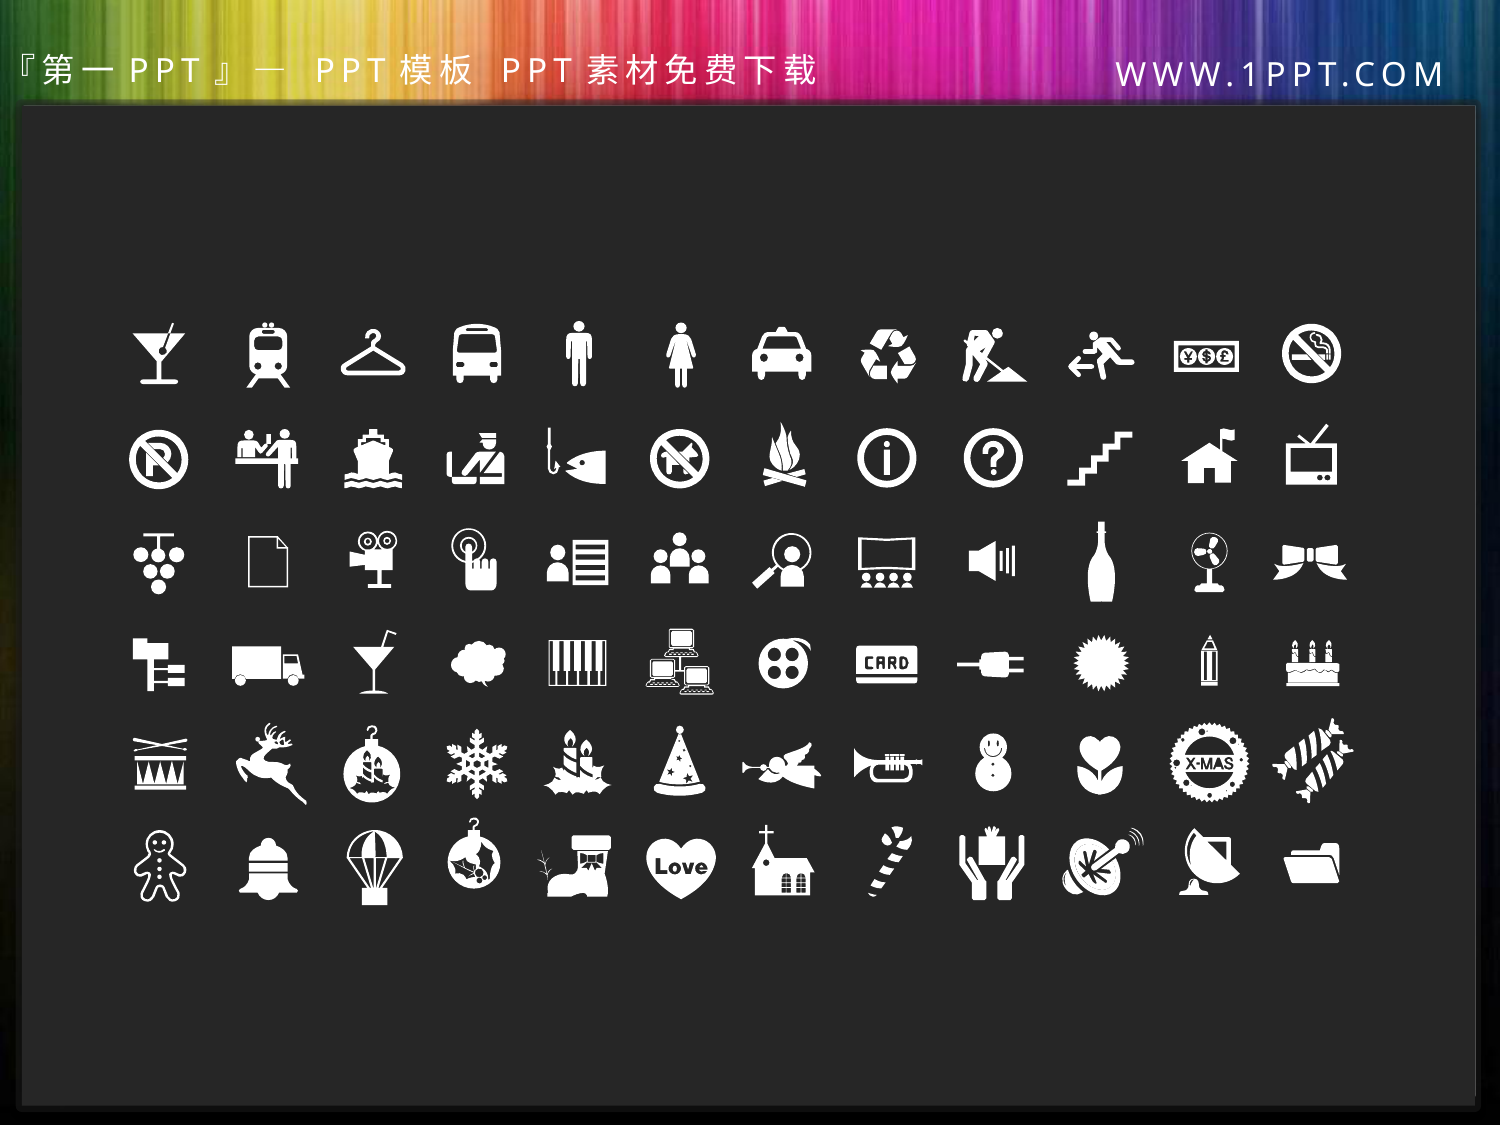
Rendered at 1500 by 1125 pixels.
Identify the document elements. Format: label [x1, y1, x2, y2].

text_box [659, 734, 700, 785]
text_box [963, 428, 1023, 488]
text_box [1077, 736, 1123, 795]
text_box [661, 451, 680, 475]
text_box [664, 628, 714, 695]
text_box [769, 436, 782, 471]
text_box [650, 565, 671, 584]
text_box [1330, 750, 1344, 771]
text_box [478, 433, 497, 438]
text_box [870, 879, 886, 889]
text_box [236, 722, 307, 805]
text_box [890, 361, 917, 384]
text_box [1284, 760, 1291, 769]
text_box [867, 892, 877, 897]
text_box [133, 547, 149, 563]
text_box [564, 729, 576, 747]
text_box [248, 863, 288, 872]
text_box [1184, 828, 1240, 884]
text_box [143, 533, 174, 563]
text_box [459, 536, 478, 554]
text_box [1282, 544, 1305, 565]
text_box [1284, 746, 1297, 770]
text_box [653, 783, 706, 796]
text_box [1194, 548, 1207, 557]
text_box [573, 320, 585, 332]
text_box [565, 450, 606, 484]
text_box [1322, 754, 1334, 780]
text_box [550, 544, 566, 561]
text_box [671, 630, 692, 647]
text_box [547, 851, 608, 897]
text_box [997, 835, 1025, 901]
picture [0, 0, 1500, 1125]
text_box [763, 477, 783, 487]
text_box [869, 365, 887, 380]
text_box [982, 440, 1005, 467]
text_box [1306, 548, 1314, 562]
text_box [752, 533, 812, 589]
text_box [787, 430, 800, 470]
text_box [572, 539, 609, 586]
text_box [780, 570, 804, 587]
text_box [1283, 857, 1340, 884]
text_box [1272, 763, 1288, 780]
text_box [1318, 728, 1331, 751]
text_box [461, 451, 496, 476]
text_box [153, 849, 165, 853]
text_box [678, 442, 699, 462]
text_box [1069, 838, 1121, 896]
text_box [742, 742, 822, 789]
text_box [891, 826, 904, 838]
text_box [1295, 789, 1311, 804]
text_box [1286, 683, 1340, 687]
text_box [860, 582, 873, 588]
text_box [1315, 763, 1327, 788]
text_box [1282, 323, 1342, 384]
text_box [1082, 337, 1135, 380]
text_box [451, 640, 506, 687]
text_box [1011, 545, 1015, 577]
text_box [1309, 649, 1316, 657]
text_box [1201, 682, 1218, 686]
text_box [147, 442, 172, 463]
text_box [248, 536, 289, 588]
text_box [1325, 653, 1332, 663]
text_box [669, 548, 690, 567]
text_box [1068, 355, 1095, 378]
text_box [875, 572, 885, 582]
text_box [1291, 843, 1340, 875]
text_box [1309, 653, 1316, 663]
text_box [888, 330, 908, 347]
text_box [451, 476, 477, 485]
text_box [546, 427, 561, 475]
text_box [1209, 553, 1220, 566]
text_box [133, 830, 187, 902]
text_box [962, 327, 1028, 382]
text_box [451, 528, 487, 563]
text_box [1179, 878, 1209, 895]
text_box [879, 865, 895, 875]
text_box [1325, 729, 1332, 738]
text_box [751, 824, 815, 896]
text_box [571, 835, 611, 850]
text_box [1089, 331, 1099, 341]
text_box [1201, 640, 1218, 650]
text_box [1328, 718, 1344, 735]
text_box [563, 747, 577, 760]
text_box [869, 329, 897, 350]
text_box [452, 323, 502, 384]
text_box [465, 543, 497, 591]
text_box [1181, 428, 1238, 484]
text_box [563, 755, 577, 773]
text_box [363, 537, 372, 546]
text_box [340, 329, 406, 376]
text_box [343, 725, 401, 803]
text_box [1306, 786, 1314, 792]
text_box [1062, 869, 1084, 895]
text_box [1316, 563, 1348, 580]
text_box [234, 675, 246, 686]
text_box [146, 452, 159, 477]
text_box [548, 640, 607, 686]
text_box [650, 429, 710, 489]
text_box [883, 449, 890, 475]
text_box [1315, 544, 1338, 565]
text_box [129, 429, 189, 490]
text_box [857, 428, 917, 488]
text_box [1286, 662, 1340, 673]
text_box [1273, 563, 1304, 580]
text_box [344, 480, 402, 489]
text_box [999, 550, 1003, 571]
text_box [159, 563, 175, 579]
text_box [959, 835, 987, 901]
text_box [968, 541, 996, 581]
text_box [235, 458, 278, 464]
text_box [990, 469, 997, 476]
text_box [887, 582, 900, 588]
text_box [447, 817, 501, 889]
text_box [786, 469, 806, 477]
text_box [353, 629, 397, 694]
text_box [652, 661, 673, 676]
text_box [1209, 537, 1218, 549]
text_box [162, 738, 188, 745]
text_box [861, 572, 871, 582]
text_box [1216, 348, 1234, 365]
text_box [1201, 650, 1218, 682]
text_box [645, 658, 680, 687]
text_box [762, 468, 807, 487]
text_box [580, 739, 593, 757]
text_box [1291, 649, 1299, 657]
text_box [676, 725, 684, 734]
text_box [858, 537, 916, 571]
text_box [1197, 348, 1216, 365]
text_box [854, 748, 923, 783]
text_box [978, 826, 1006, 865]
text_box [168, 547, 185, 563]
text_box [1315, 333, 1331, 354]
text_box [279, 429, 290, 439]
text_box [566, 332, 592, 387]
text_box [653, 549, 668, 564]
text_box [881, 833, 892, 846]
text_box [134, 785, 187, 790]
text_box [752, 326, 812, 380]
text_box [248, 837, 288, 861]
text_box [543, 757, 612, 795]
text_box [1309, 640, 1316, 649]
text_box [1308, 730, 1317, 759]
text_box [686, 668, 707, 684]
text_box [1339, 739, 1354, 754]
text_box [897, 346, 916, 365]
text_box [1191, 532, 1228, 593]
text_box [232, 646, 282, 679]
text_box [1067, 431, 1133, 486]
text_box [889, 572, 898, 582]
text_box [1305, 771, 1319, 792]
text_box [887, 853, 903, 863]
text_box [246, 327, 291, 388]
text_box [1073, 635, 1130, 692]
text_box [238, 873, 298, 901]
text_box [691, 549, 706, 564]
text_box [873, 582, 887, 588]
text_box [1325, 649, 1332, 657]
text_box [137, 761, 184, 785]
text_box [151, 579, 167, 595]
text_box [349, 530, 398, 588]
text_box [344, 429, 403, 481]
text_box [1292, 640, 1298, 649]
text_box [957, 651, 1024, 678]
text_box [446, 728, 508, 800]
text_box [683, 468, 689, 475]
text_box [1091, 839, 1130, 871]
text_box [1169, 722, 1250, 803]
text_box [168, 322, 174, 334]
text_box [134, 756, 187, 761]
text_box [784, 564, 800, 570]
text_box [666, 334, 696, 388]
text_box [758, 637, 811, 689]
text_box [1179, 348, 1197, 365]
text_box [133, 745, 162, 752]
text_box [975, 733, 1012, 792]
text_box [287, 675, 299, 686]
text_box [883, 440, 890, 448]
text_box [383, 536, 392, 545]
text_box [1285, 423, 1337, 485]
text_box [784, 546, 801, 563]
text_box [1291, 653, 1299, 662]
text_box [1087, 521, 1115, 602]
text_box [143, 564, 158, 579]
text_box [1325, 640, 1332, 649]
text_box [688, 565, 709, 584]
text_box [675, 322, 687, 334]
text_box [896, 835, 912, 850]
text_box [1298, 738, 1307, 767]
text_box [479, 451, 505, 485]
text_box [901, 582, 913, 588]
text_box [479, 439, 497, 450]
text_box [266, 434, 271, 444]
text_box [903, 572, 912, 582]
text_box [132, 333, 186, 385]
text_box [860, 349, 881, 377]
text_box [1309, 332, 1328, 354]
text_box [856, 677, 918, 684]
text_box [672, 532, 687, 547]
text_box [537, 850, 553, 881]
text_box [282, 654, 305, 679]
text_box [1336, 751, 1343, 757]
text_box [237, 429, 268, 458]
text_box [646, 838, 716, 900]
text_box [1075, 845, 1115, 889]
text_box [1287, 669, 1338, 683]
text_box [546, 562, 569, 582]
text_box [856, 645, 918, 674]
text_box [265, 439, 297, 489]
text_box [1291, 354, 1312, 360]
text_box [1173, 340, 1239, 372]
text_box [346, 830, 403, 906]
text_box [132, 737, 187, 751]
text_box [775, 421, 792, 471]
text_box [132, 638, 185, 692]
text_box [446, 451, 452, 477]
text_box [1318, 354, 1326, 360]
